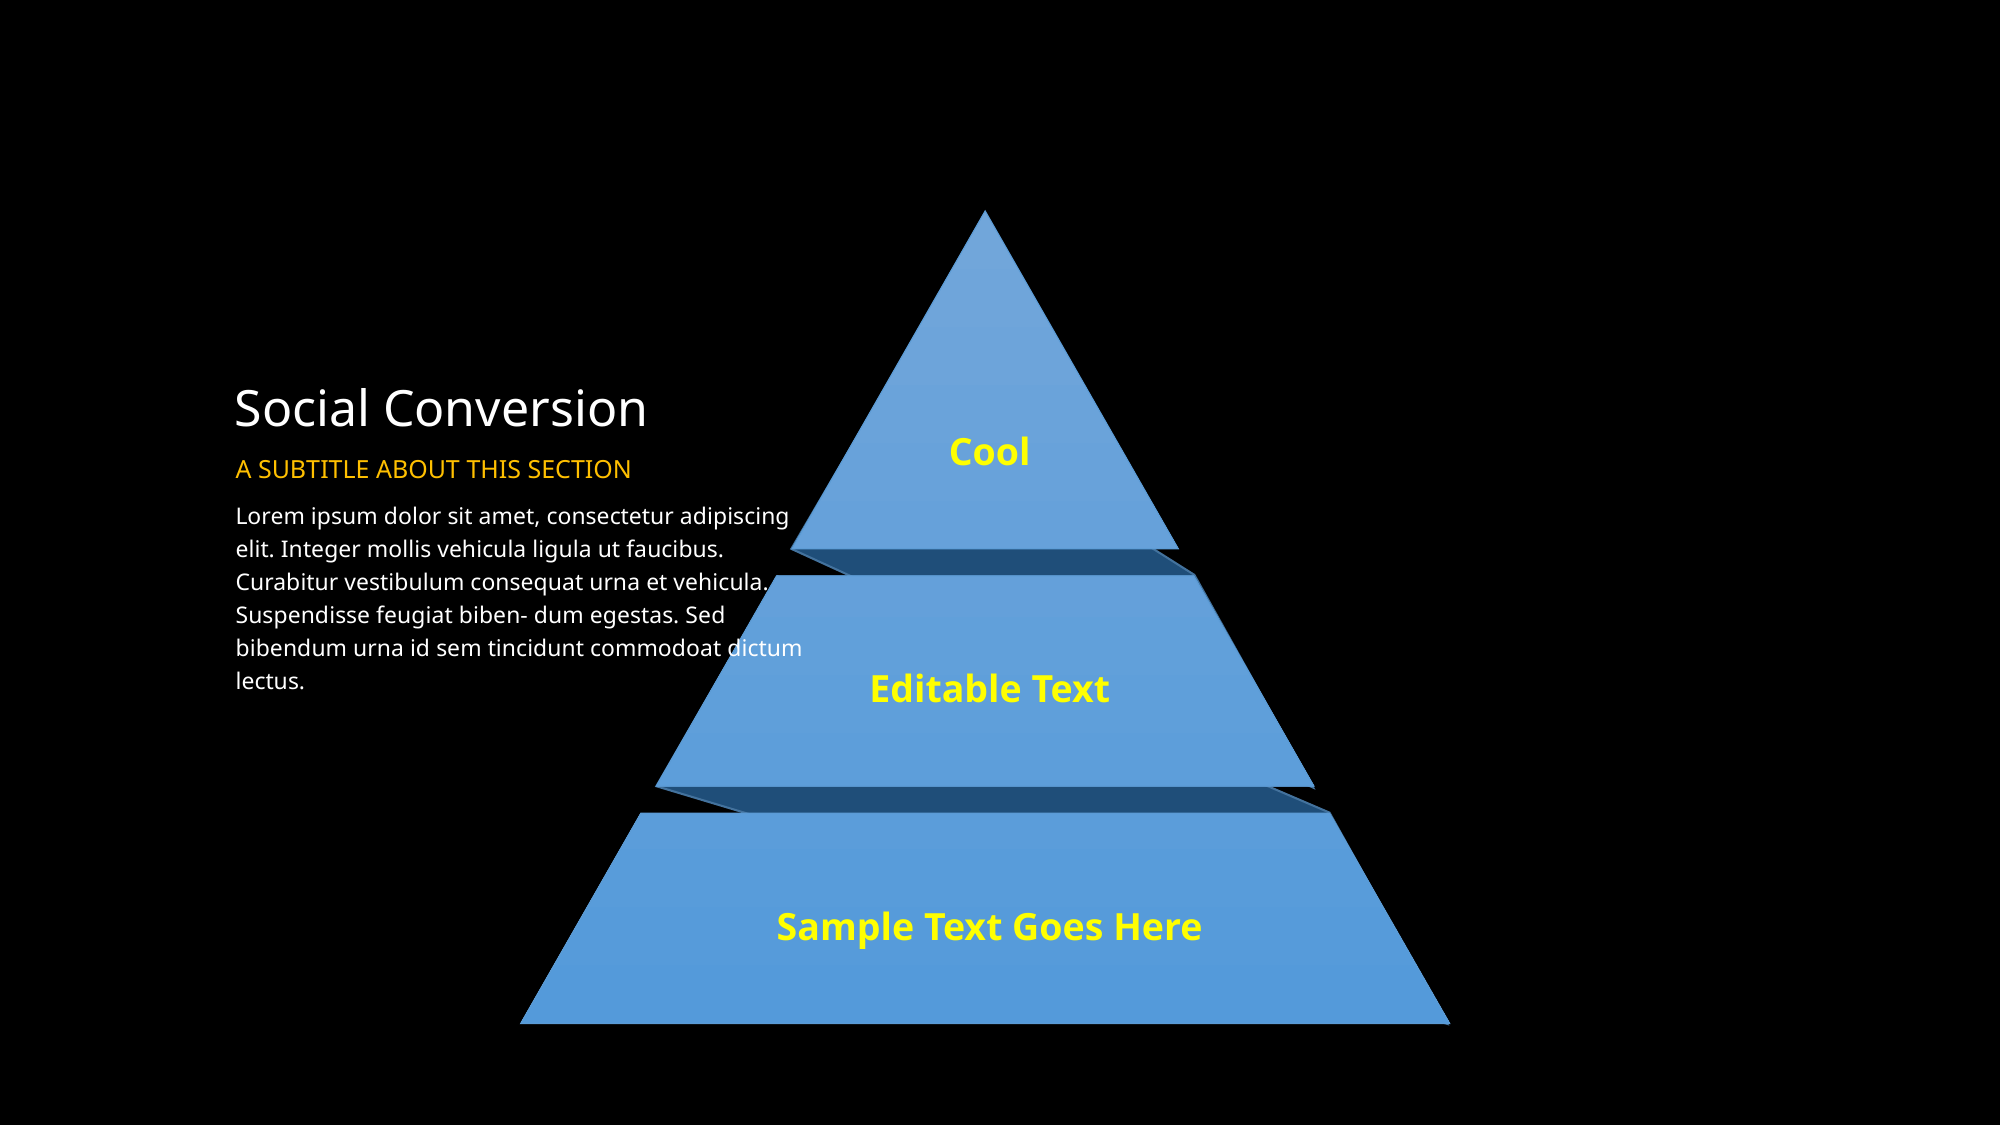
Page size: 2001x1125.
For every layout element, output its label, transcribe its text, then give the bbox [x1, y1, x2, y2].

text_box Social Conversion [234, 366, 839, 447]
text_box Editable Text [832, 659, 1236, 722]
text_box A SUBTITLE ABOUT THIS SECTION [235, 453, 832, 477]
text_box [864, 209, 1106, 421]
text_box [832, 787, 1336, 821]
text_box [832, 575, 1315, 787]
text_box Cool [743, 421, 1236, 485]
text_box [821, 485, 1180, 550]
text_box Sample Text Goes Here [743, 897, 1236, 960]
text_box [832, 550, 1232, 639]
text_box [519, 812, 1451, 1025]
text_box Lorem ipsum dolor sit amet, consectetur adipiscing elit. Integer mollis vehicula ligula ut faucibus. Curabitur vestibulum consequat urna et vehicula. Suspendisse feugiat biben- dum egestas. Sed bibendum urna id sem tincidunt commodoat dictum lectus. [235, 496, 832, 925]
